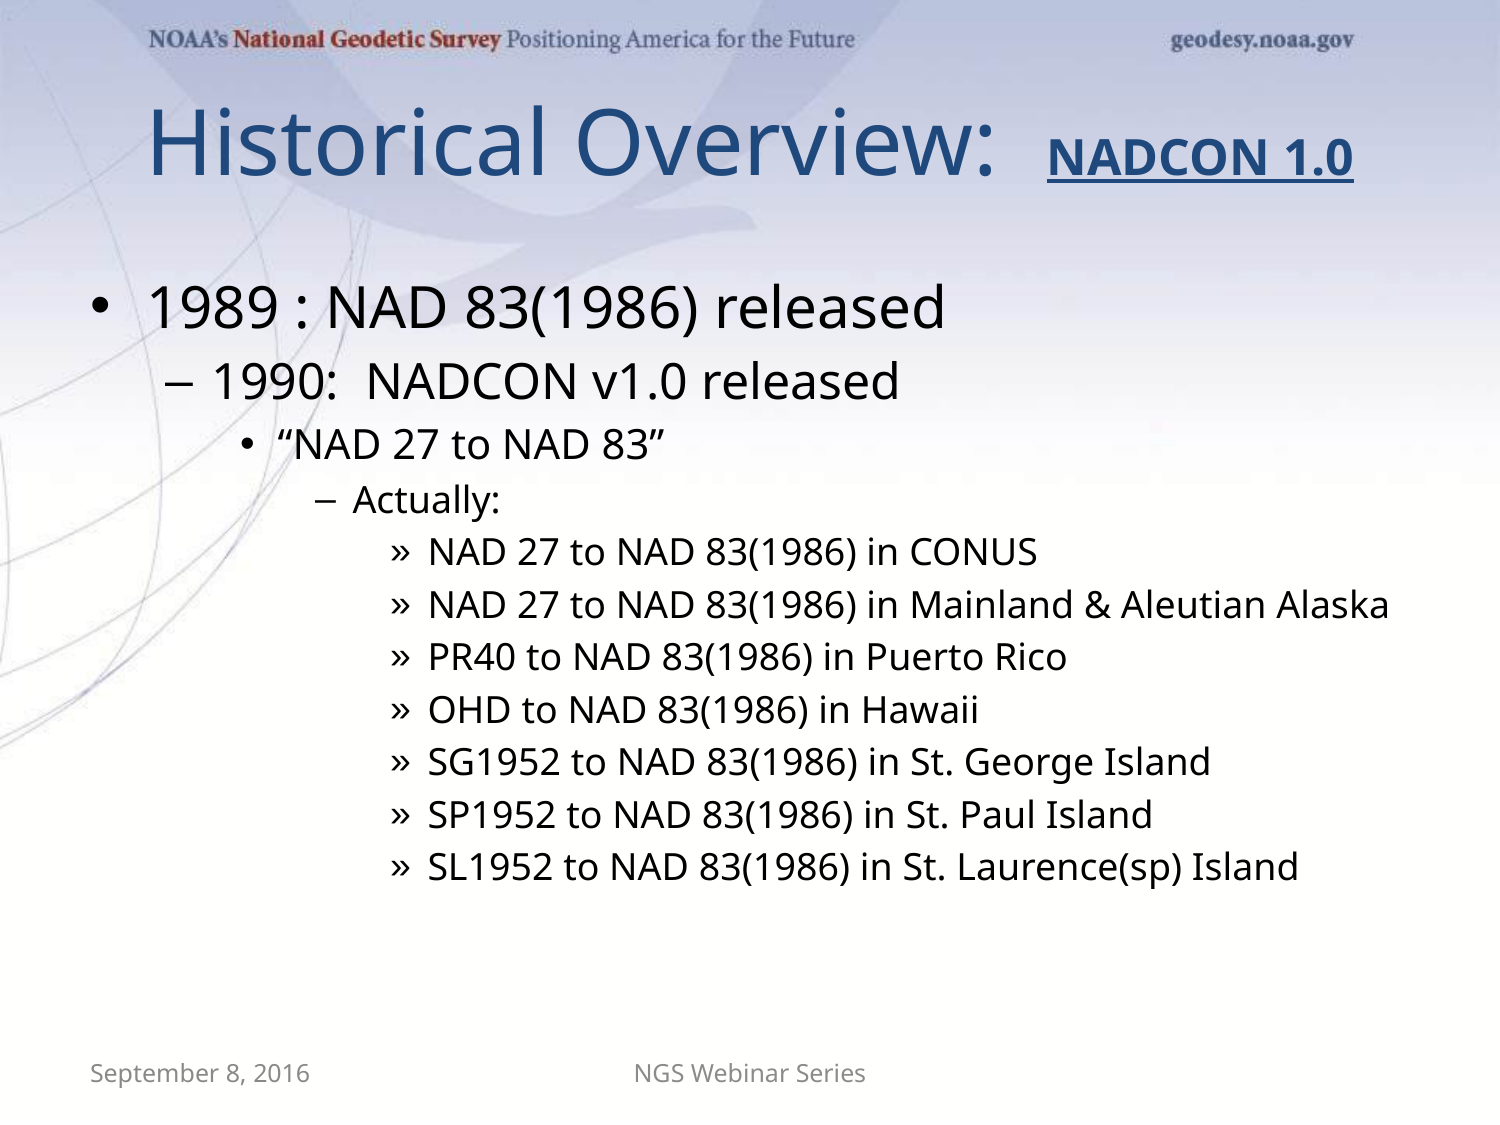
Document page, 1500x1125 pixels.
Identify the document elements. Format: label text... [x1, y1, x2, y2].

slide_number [75, 1042, 425, 1103]
footer NGS Webinar Series [512, 1042, 988, 1103]
list 1989 : NAD 83(1986) released 1990: NADCON v1.0 released “NAD 27 to NAD 83” Actually: NAD 27 to NAD 83(1986) in CONUS NAD 27 to NAD 83(1986) in Mainland & Aleutian Alaska PR40 to NAD 83(1986) in Puerto Rico OHD to NAD 83(1986) in Hawaii SG1952 to NAD 83(1986) in St. George Island SP1952 to NAD 83(1986) in St. Paul Island SL1952 to NAD 83(1986) in St. Laurence(sp) Island [75, 262, 1413, 1005]
title Historical Overview: NADCON 1.0 [75, 45, 1425, 233]
picture [0, 0, 1500, 1122]
